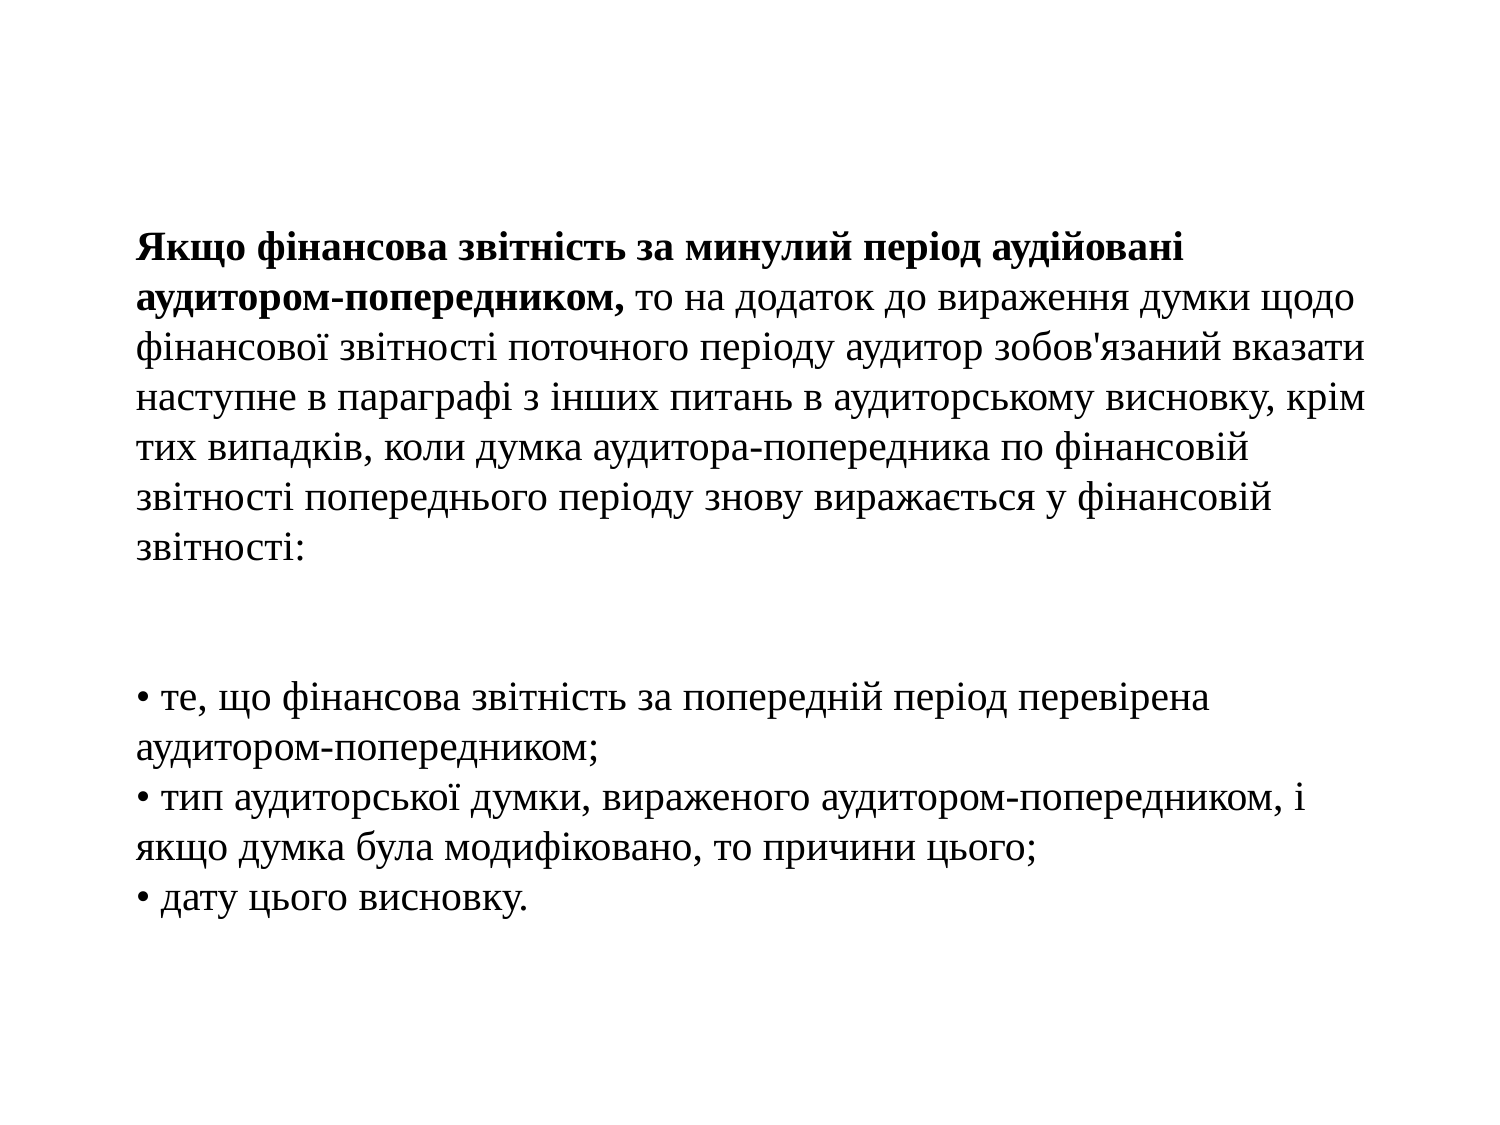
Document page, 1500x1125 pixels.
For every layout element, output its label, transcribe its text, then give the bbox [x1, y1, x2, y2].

title Якщо фінансова звітність за минулий період аудійовані аудитором-попередником, то на додаток до вираження думки щодо фінансової звітності поточного періоду аудитор зобов'язаний вказати наступне в параграфі з інших питань в аудиторському висновку, крім тих випадків, коли думка аудитора-попередника по фінансовій звітності попереднього періоду знову виражається у фінансовій звітності: • те, що фінансова звітність за попередній період перевірена аудитором-попередником; • тип аудиторської думки, вираженого аудитором-попередником, і якщо думка була модифіковано, то причини цього; • дату цього висновку. [135, 101, 1396, 1125]
